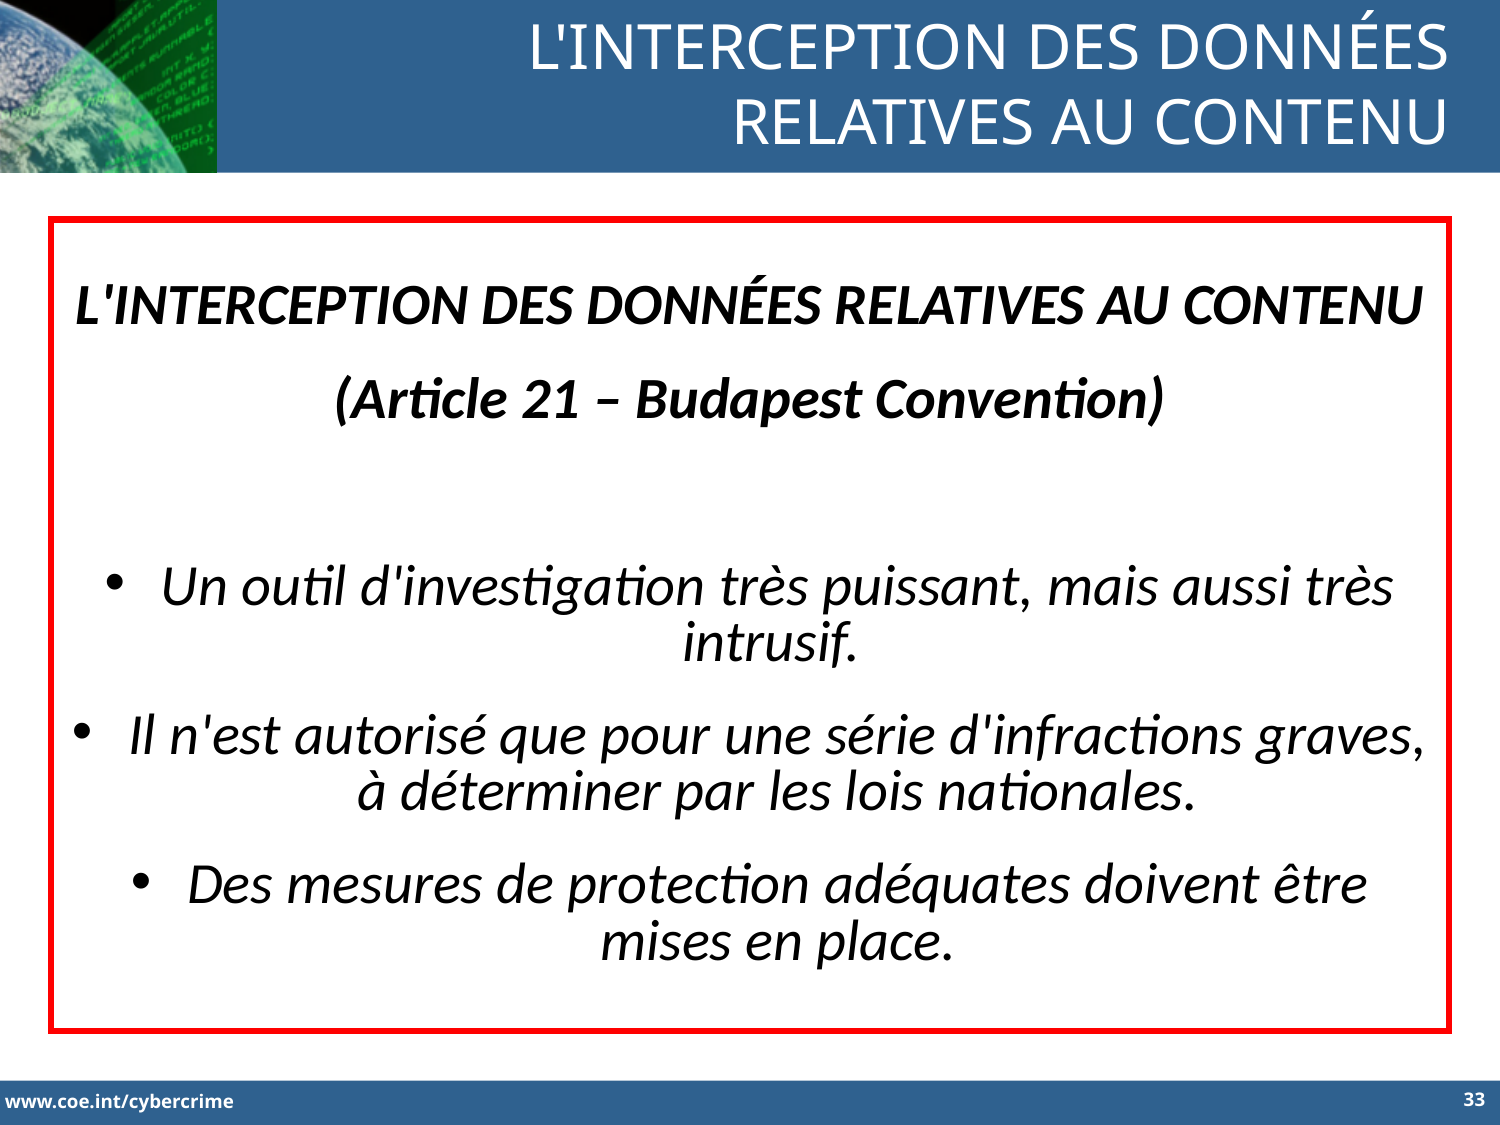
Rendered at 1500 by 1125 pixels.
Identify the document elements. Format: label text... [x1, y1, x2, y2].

text_box L'INTERCEPTION DES DONNÉES RELATIVES AU CONTENU [213, 0, 1466, 165]
text_box L'INTERCEPTION DES DONNÉES RELATIVES AU CONTENU (Article 21 – Budapest Convention) Un outil d'investigation très puissant, mais aussi très intrusif. Il n'est autorisé que pour une série d'infractions graves, à déterminer par les lois nationales. Des mesures de protection adéquates doivent être mises en place. [51, 219, 1449, 1032]
picture [0, 0, 217, 173]
